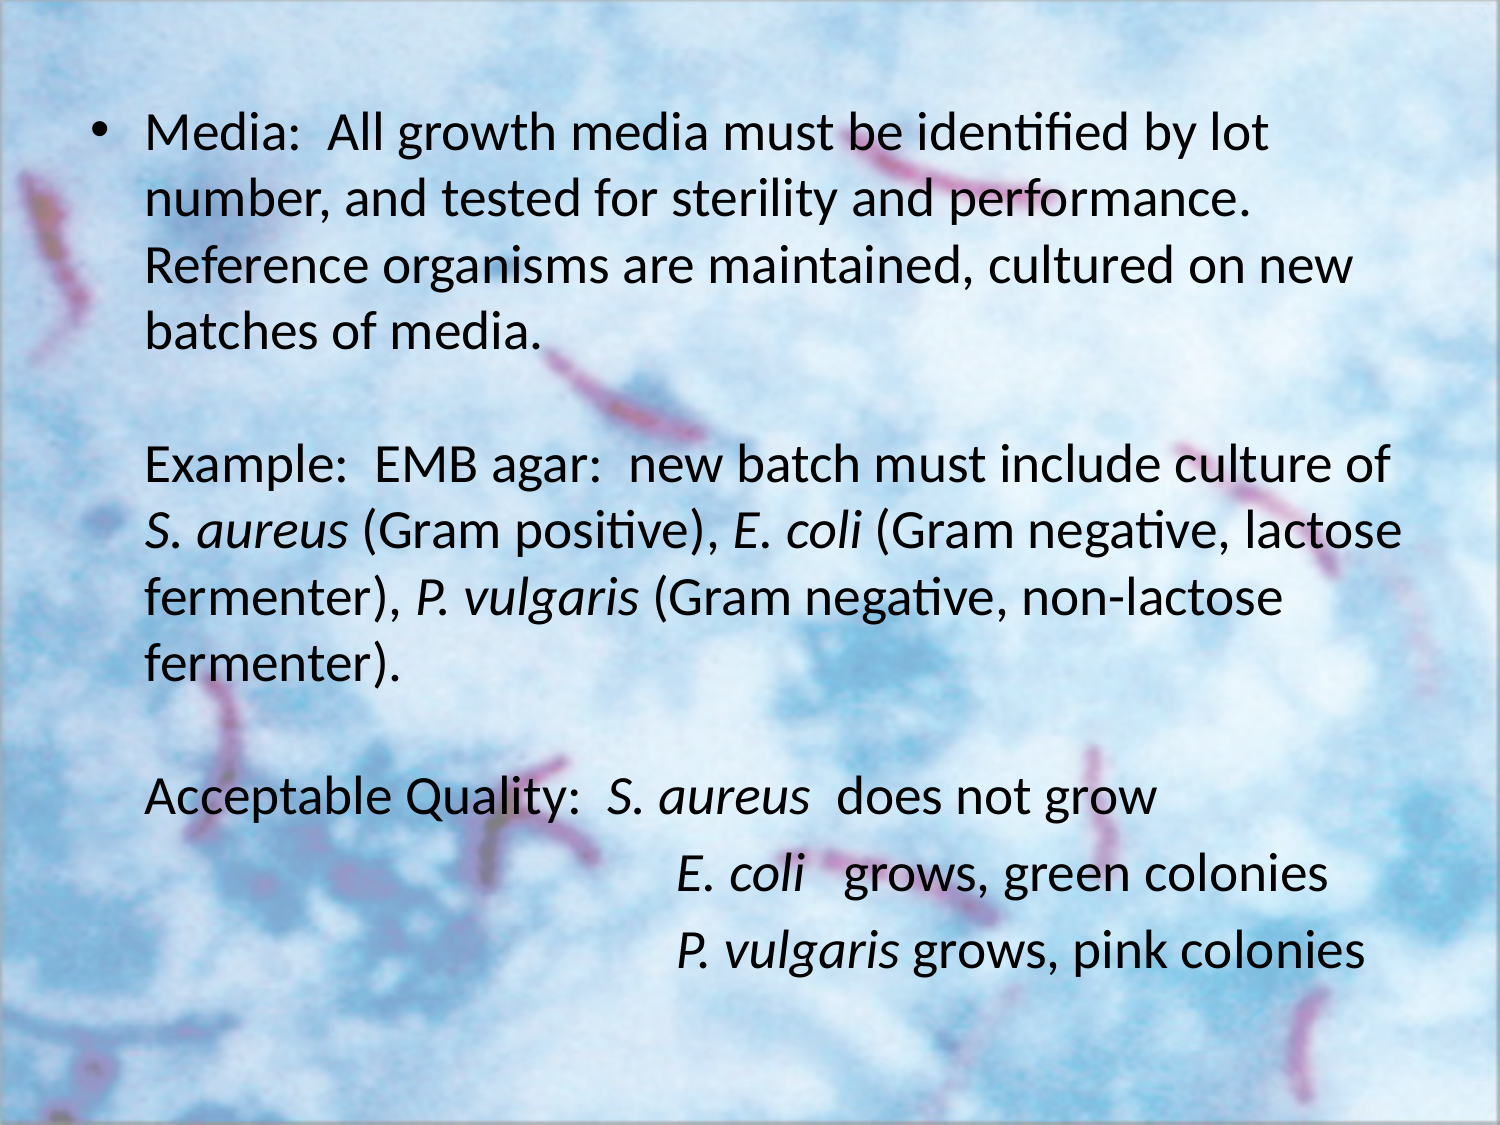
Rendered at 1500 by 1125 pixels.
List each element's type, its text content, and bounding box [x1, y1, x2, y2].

list Media: All growth media must be identified by lot number, and tested for sterility and performance. Reference organisms are maintained, cultured on new batches of media. Example: EMB agar: new batch must include culture of S. aureus (Gram positive), E. coli (Gram negative, lactose fermenter), P. vulgaris (Gram negative, non-lactose fermenter). Acceptable Quality: S. aureus does not grow E. coli grows, green colonies P. vulgaris grows, pink colonies [75, 87, 1425, 1005]
